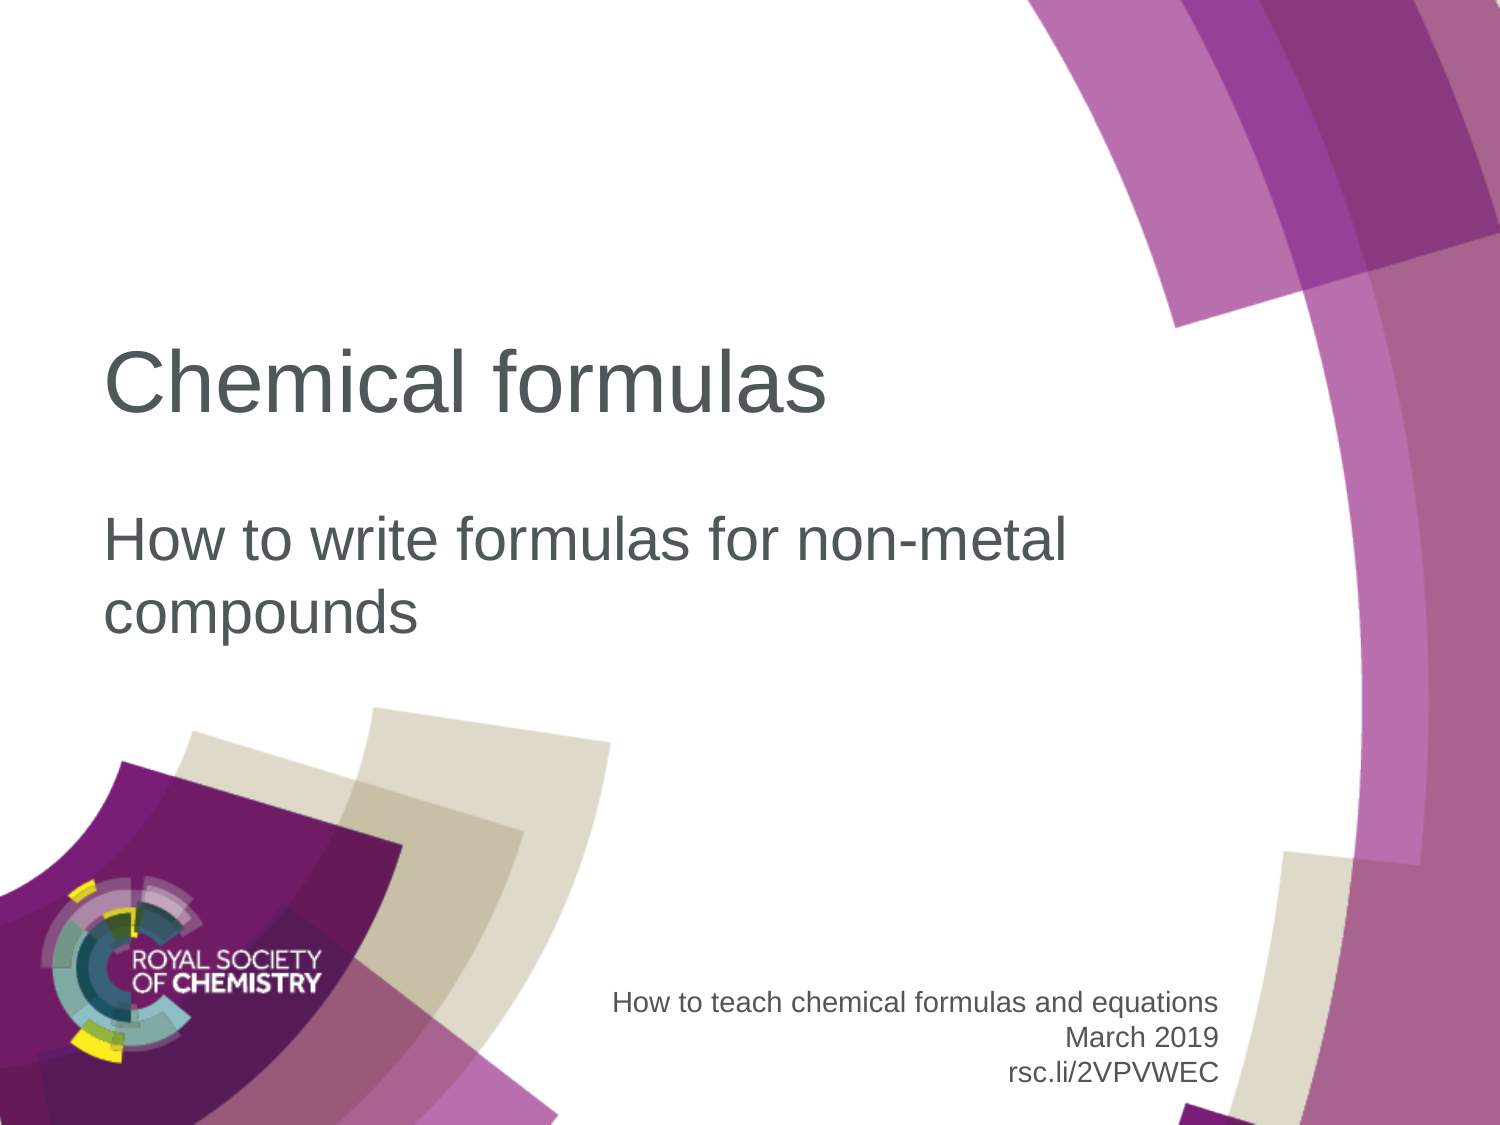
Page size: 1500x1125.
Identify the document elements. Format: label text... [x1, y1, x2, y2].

text_box How to teach chemical formulas and equations March 2019 rsc.li/2VPVWEC [454, 975, 1235, 1096]
picture [0, 0, 1500, 1125]
title Chemical formulas [88, 256, 1140, 498]
subtitle How to write formulas for non-metal compounds [88, 491, 1139, 655]
